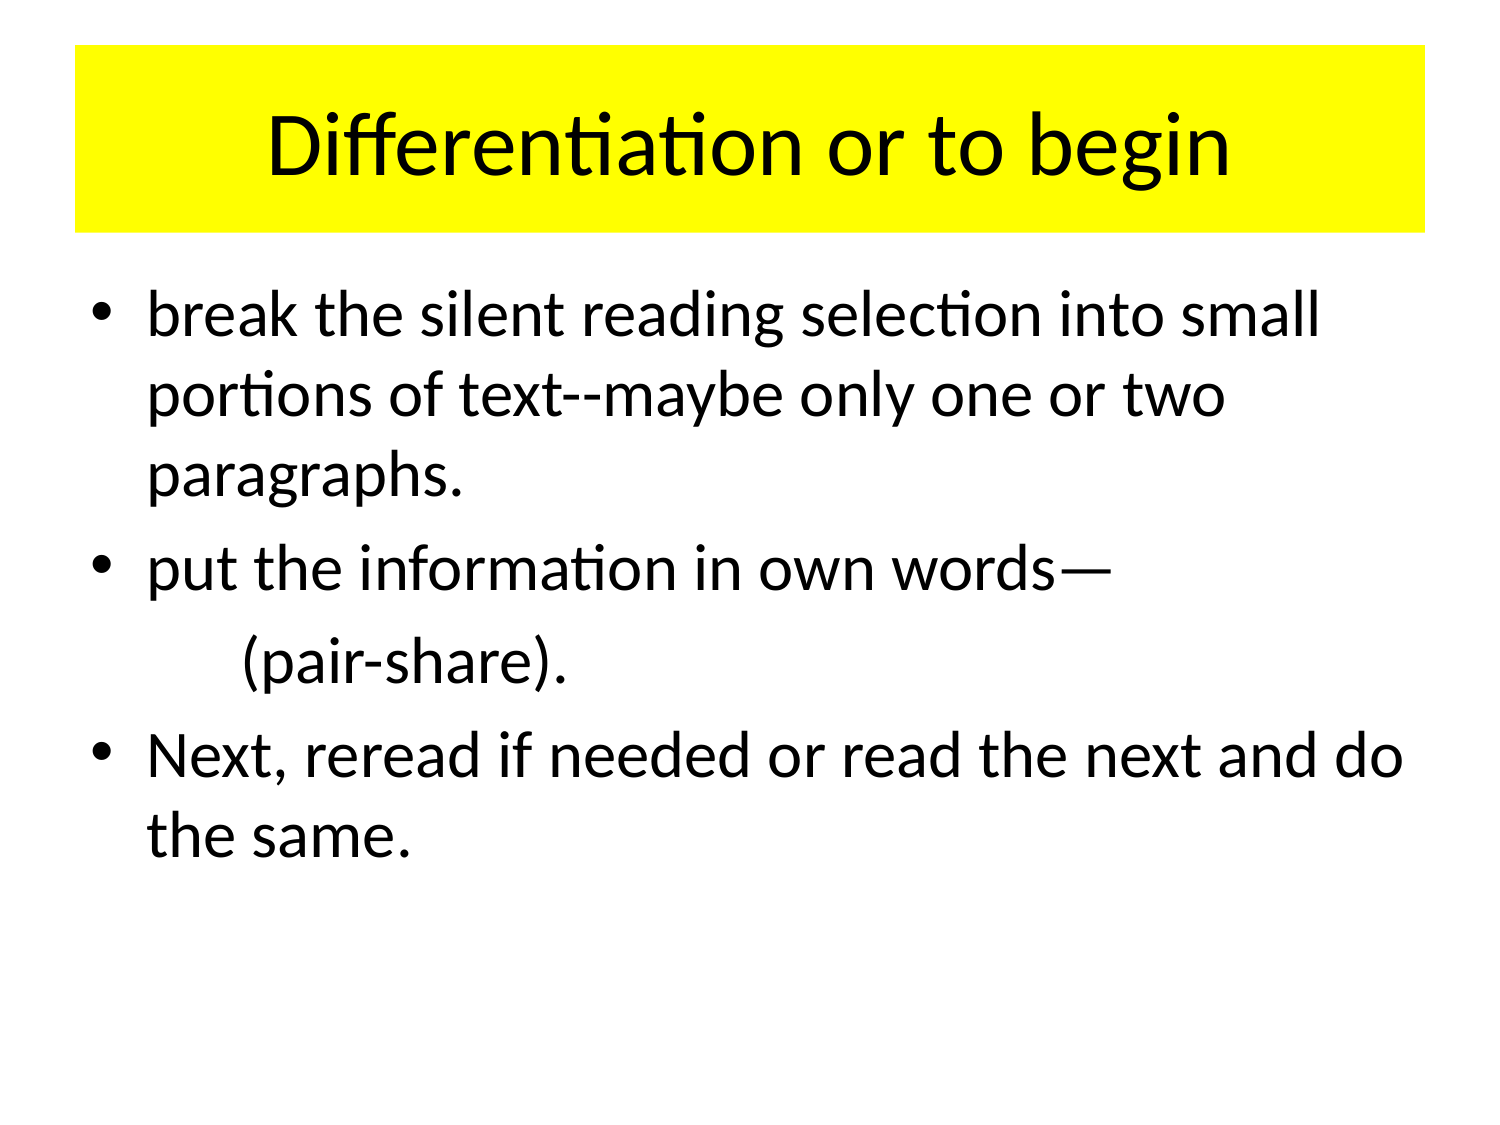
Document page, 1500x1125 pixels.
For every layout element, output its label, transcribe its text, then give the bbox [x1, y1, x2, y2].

list break the silent reading selection into small portions of text--maybe only one or two paragraphs. put the information in own words— (pair-share). Next, reread if needed or read the next and do the same. [75, 262, 1425, 1005]
title Differentiation or to begin [75, 45, 1425, 233]
